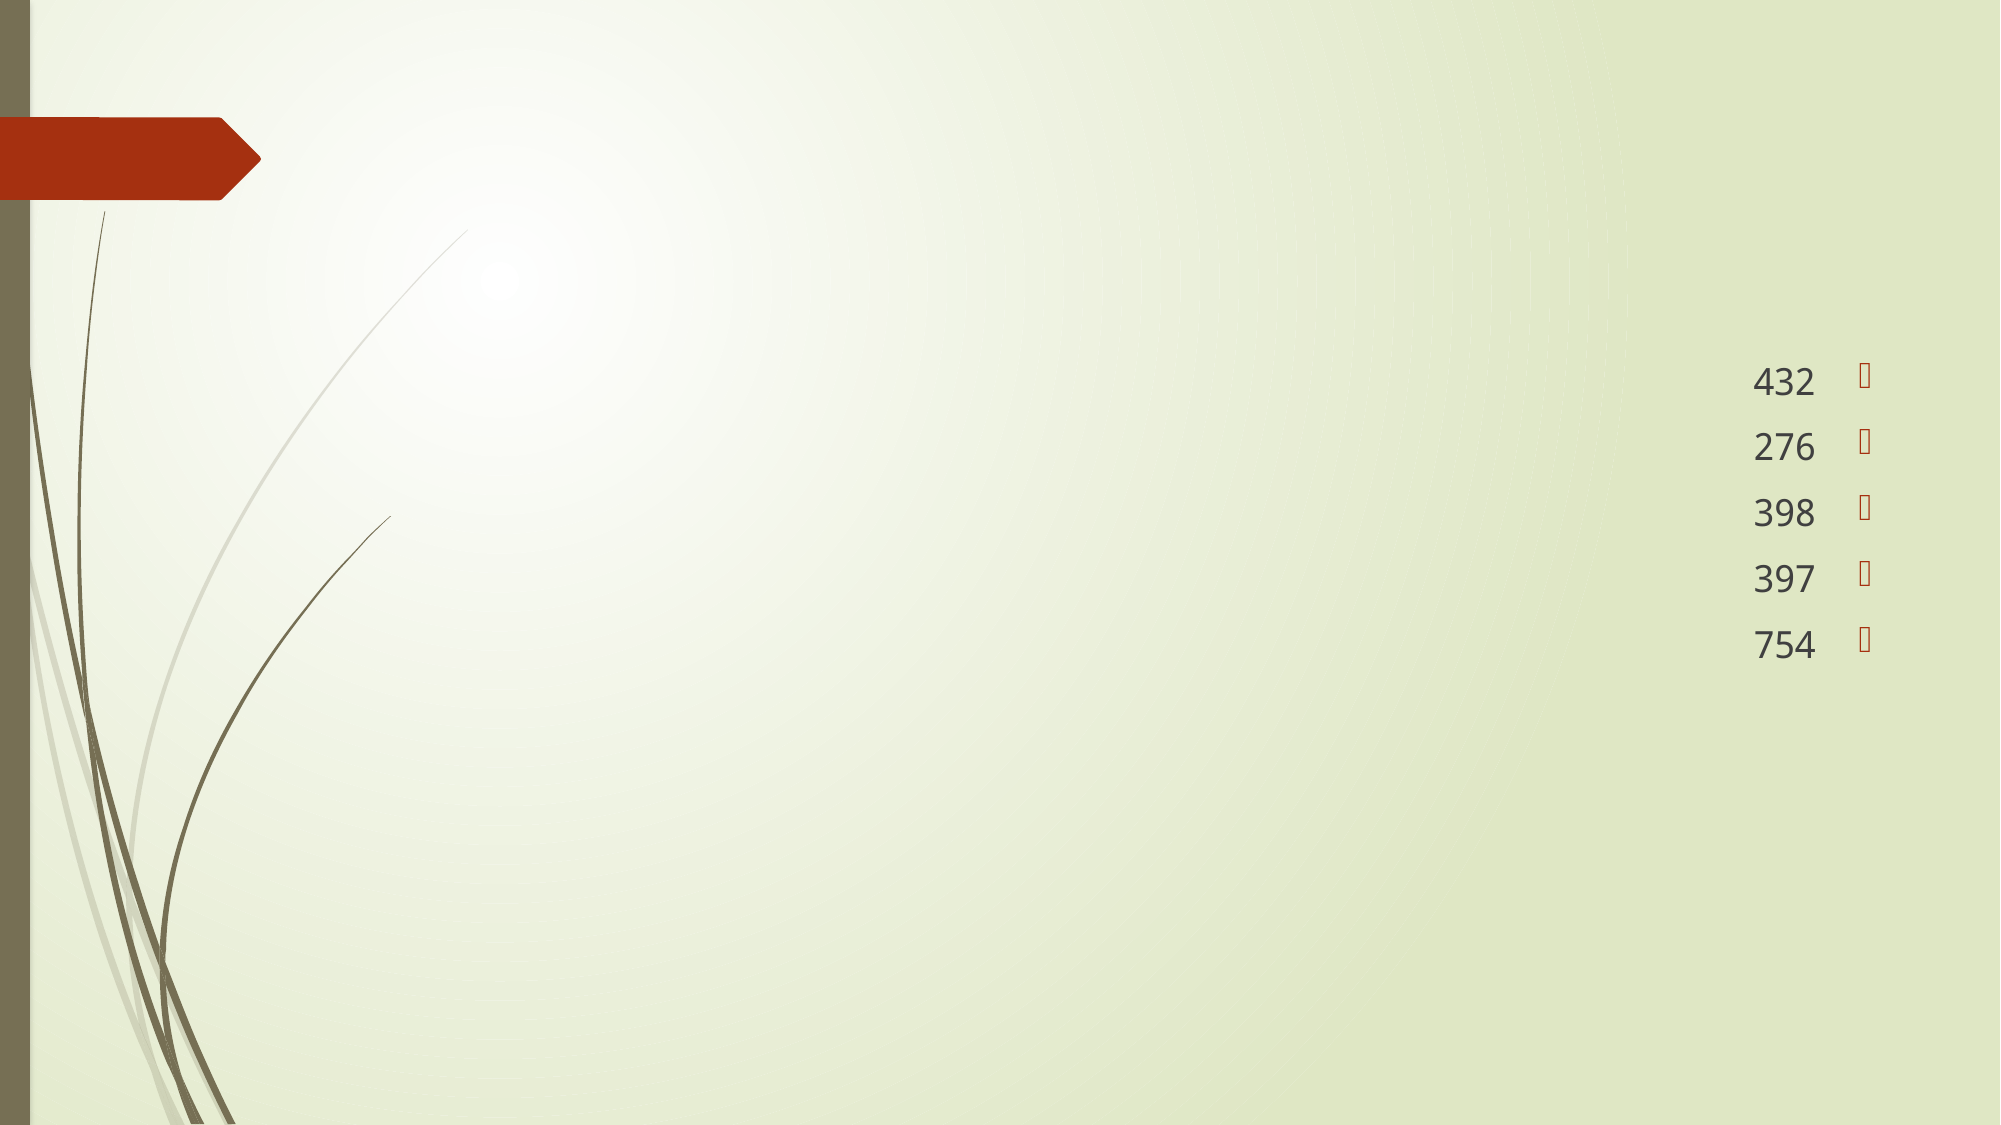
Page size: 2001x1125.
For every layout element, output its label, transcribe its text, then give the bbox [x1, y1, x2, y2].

list 432 276 398 397 754 [424, 350, 1888, 970]
